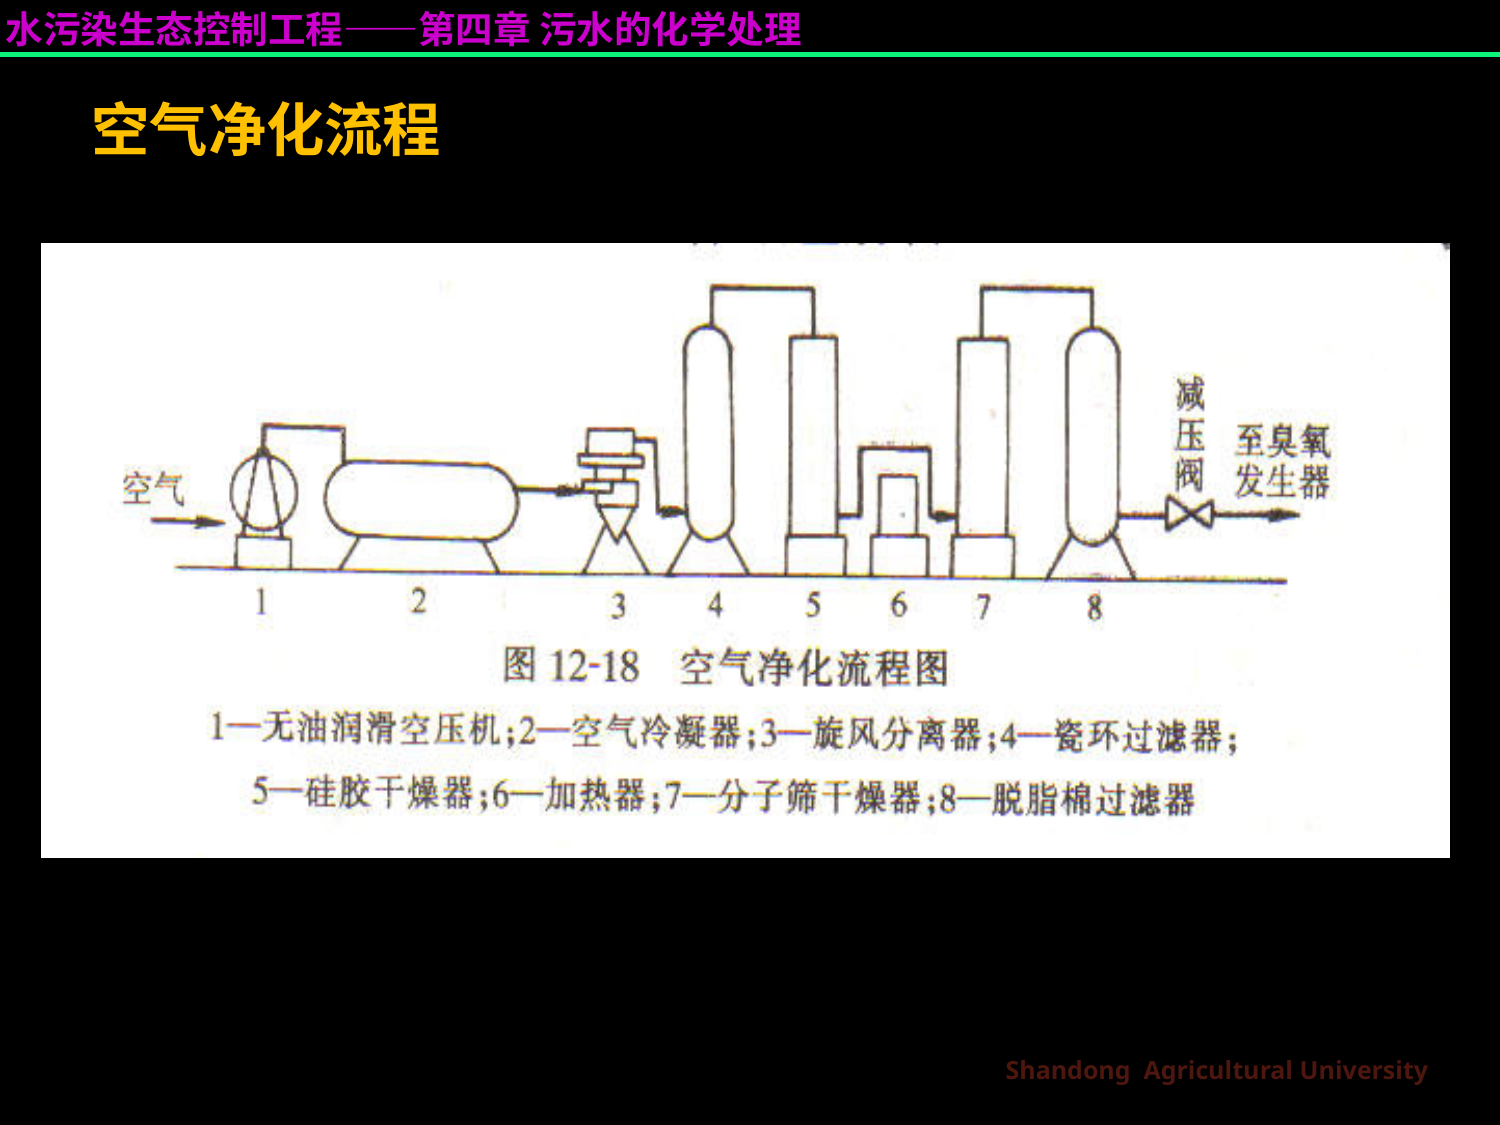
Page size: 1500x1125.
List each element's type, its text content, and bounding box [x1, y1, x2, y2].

picture [41, 243, 1450, 858]
title 空气净化流程 [76, 66, 528, 191]
